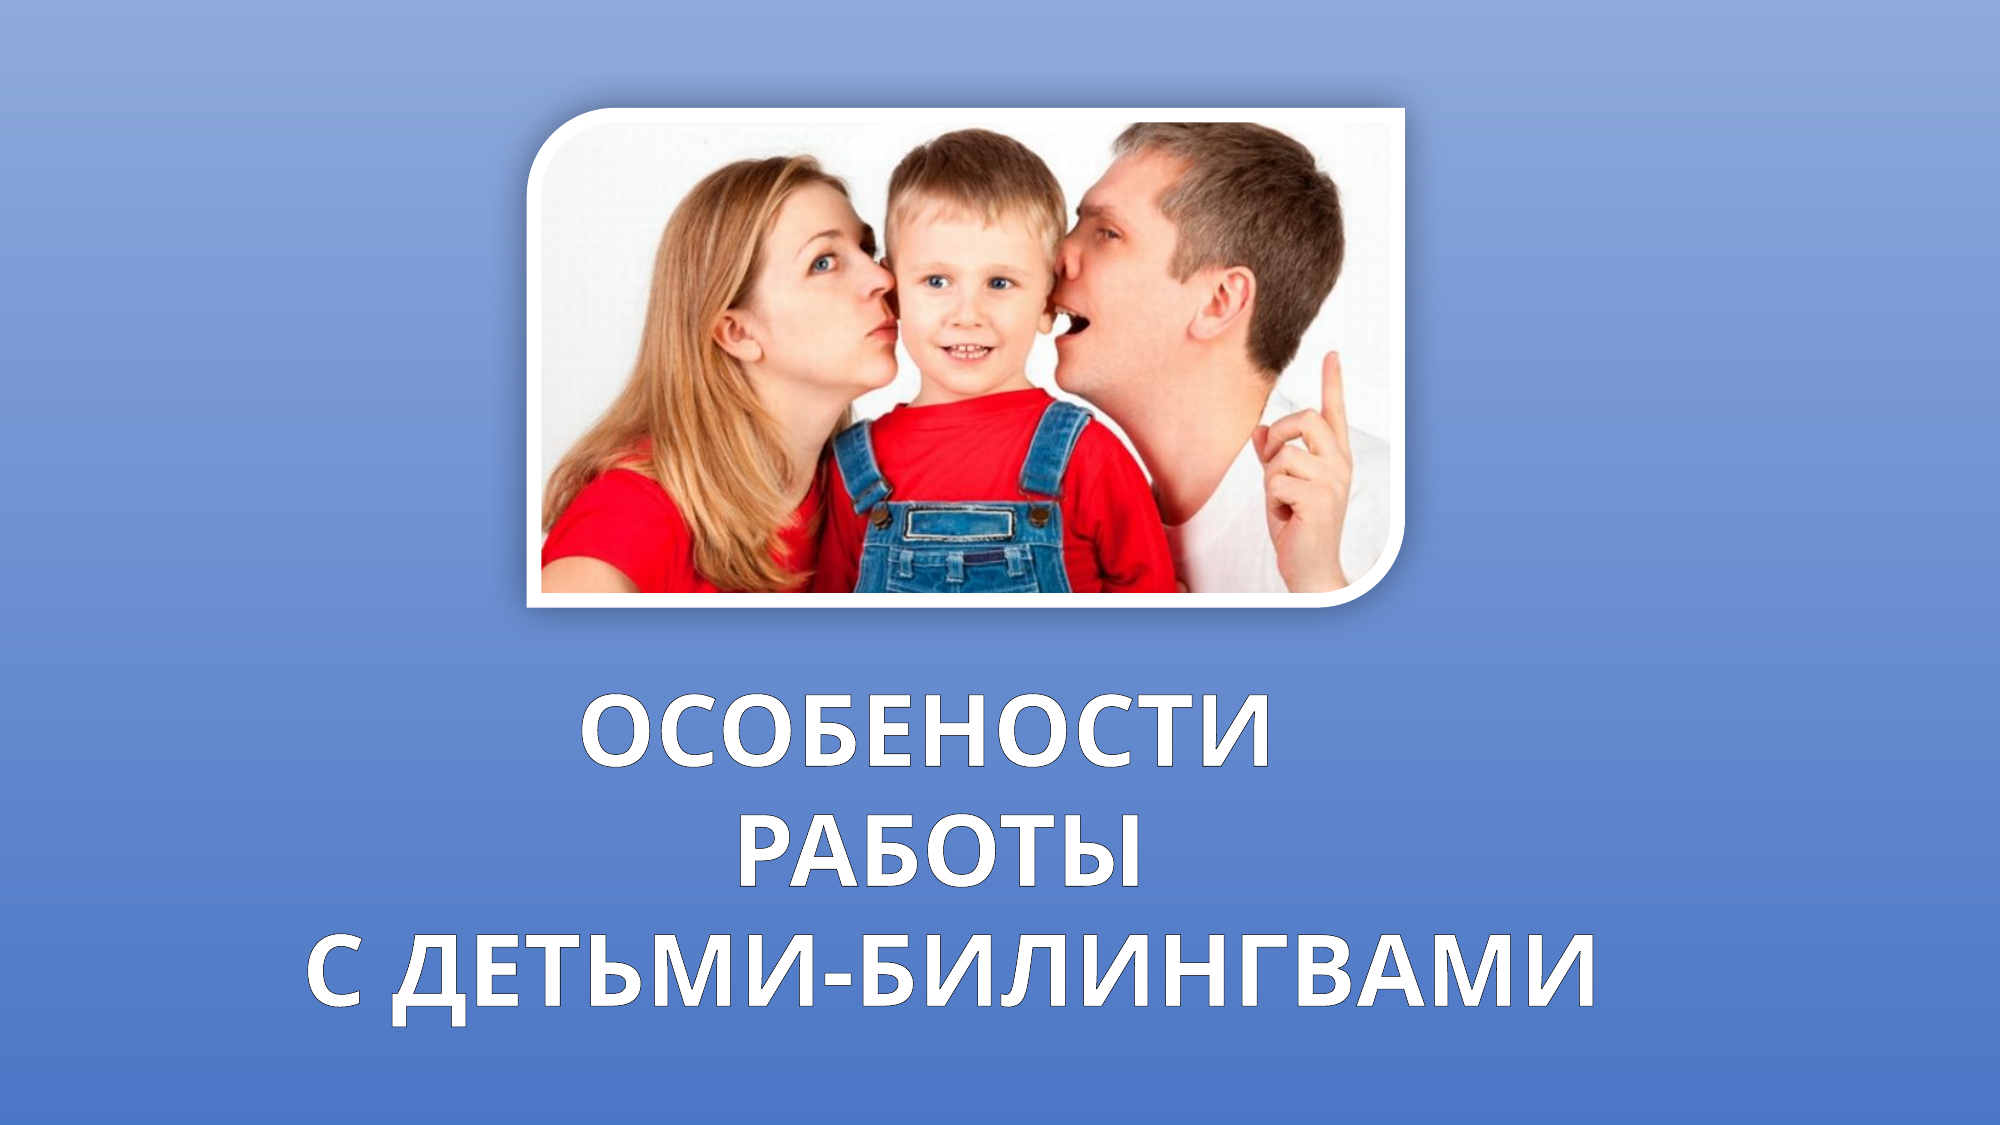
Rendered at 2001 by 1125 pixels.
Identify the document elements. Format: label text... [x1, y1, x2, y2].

picture [534, 115, 1398, 601]
text_box ОСОБЕНОСТИ РАБОТЫ С ДЕТЬМИ-БИЛИНГВАМИ [185, 658, 1720, 1125]
